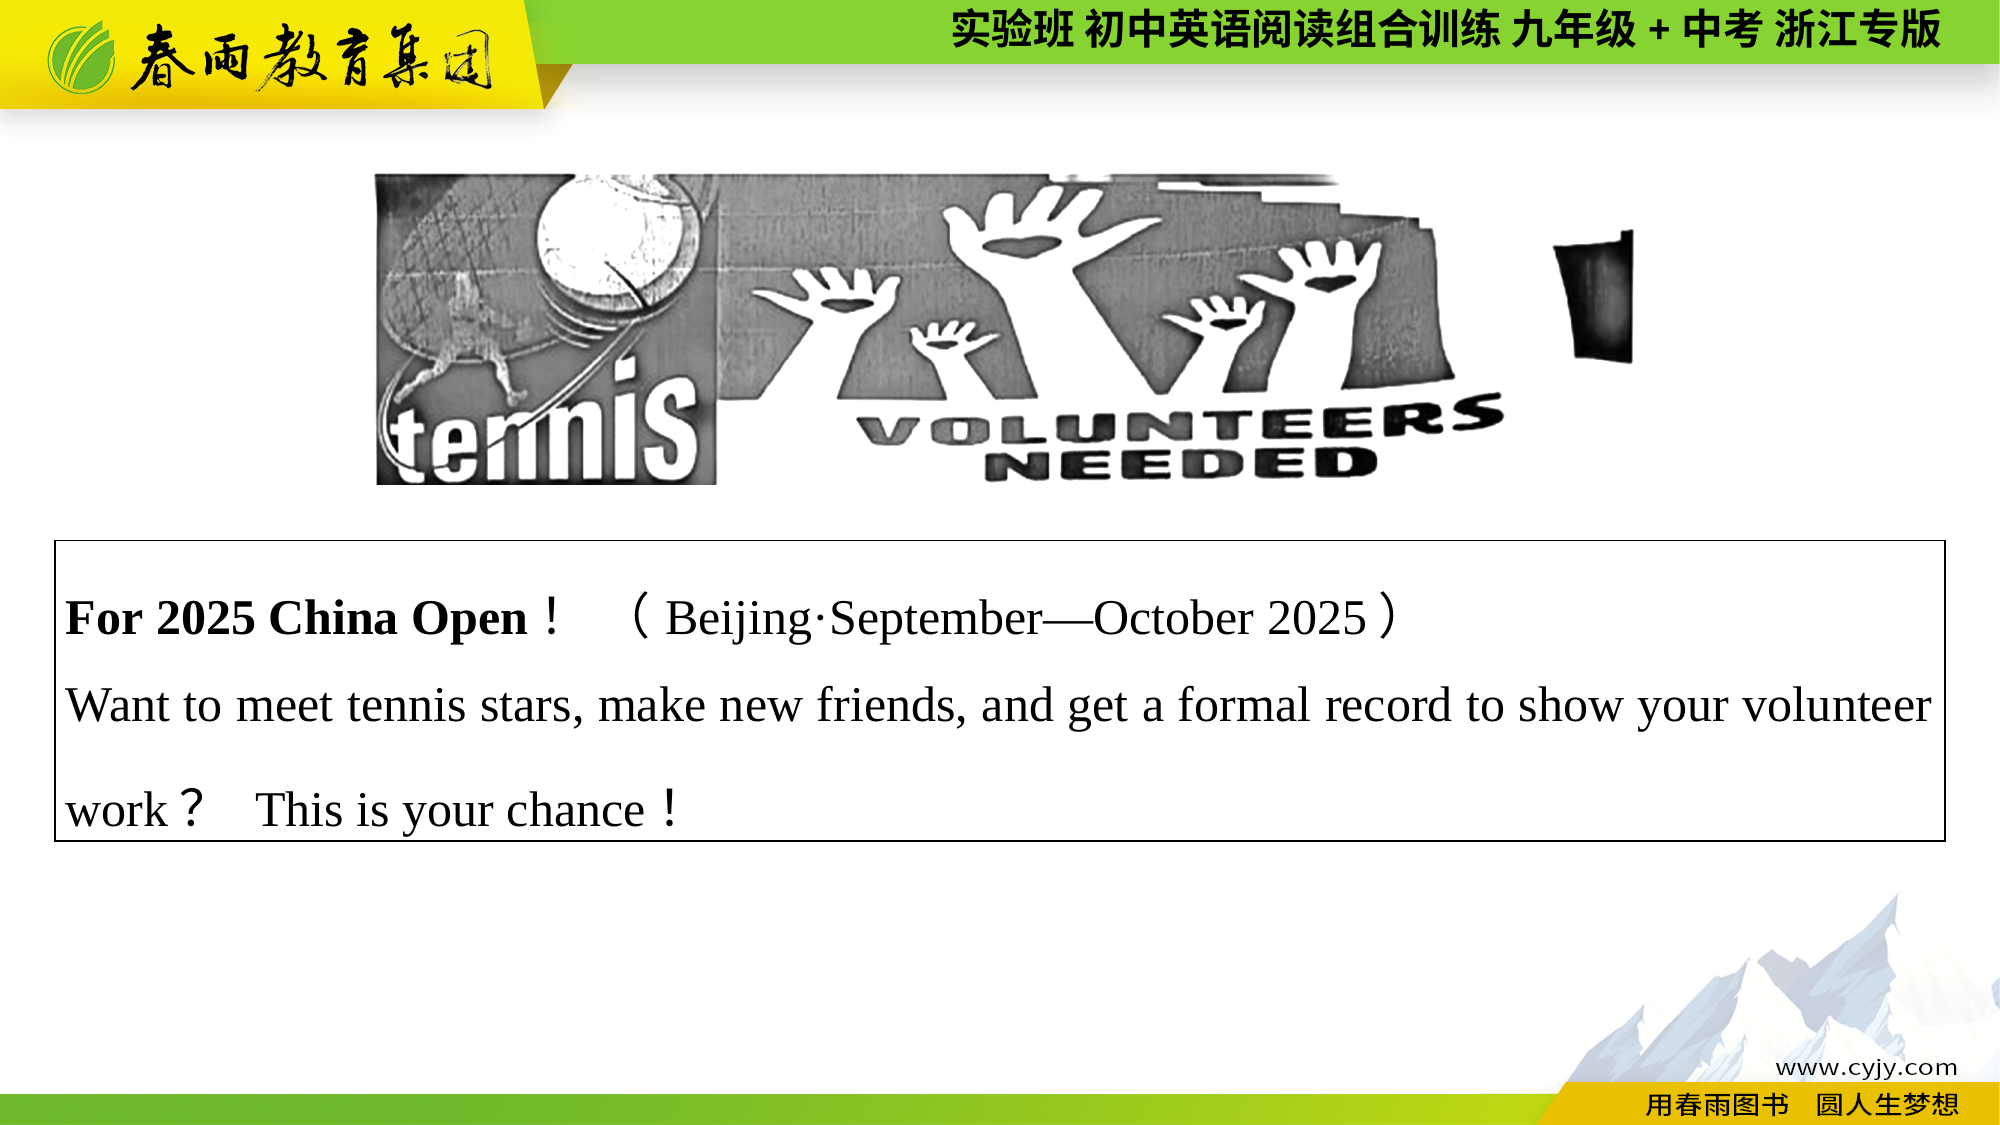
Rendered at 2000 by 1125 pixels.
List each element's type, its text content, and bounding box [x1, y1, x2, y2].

picture [0, 0, 2000, 1125]
table_header For 2025 China Open！ （Beijing·September—October 2025） Want to meet tennis stars, make new friends, and get a formal record to show your volunteer work？ This is your chance！ [56, 541, 1944, 840]
